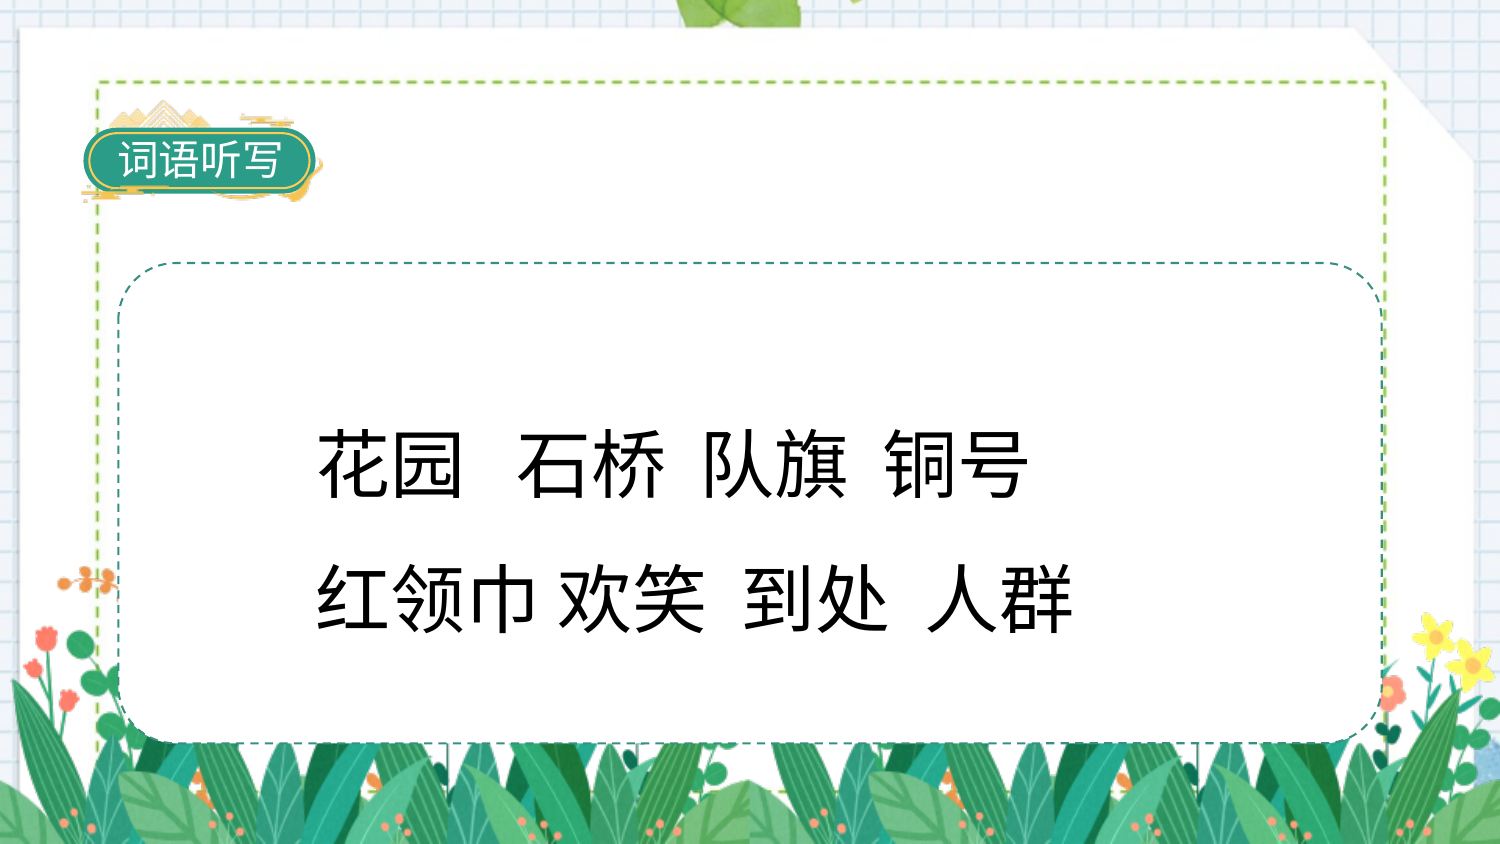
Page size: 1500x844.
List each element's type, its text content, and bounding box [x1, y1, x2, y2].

text_box [117, 261, 1383, 566]
text_box 花园 石桥 队旗 铜号 红领巾 欢笑 到处 人群 [301, 364, 1199, 566]
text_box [81, 100, 323, 203]
picture [0, 0, 1500, 844]
